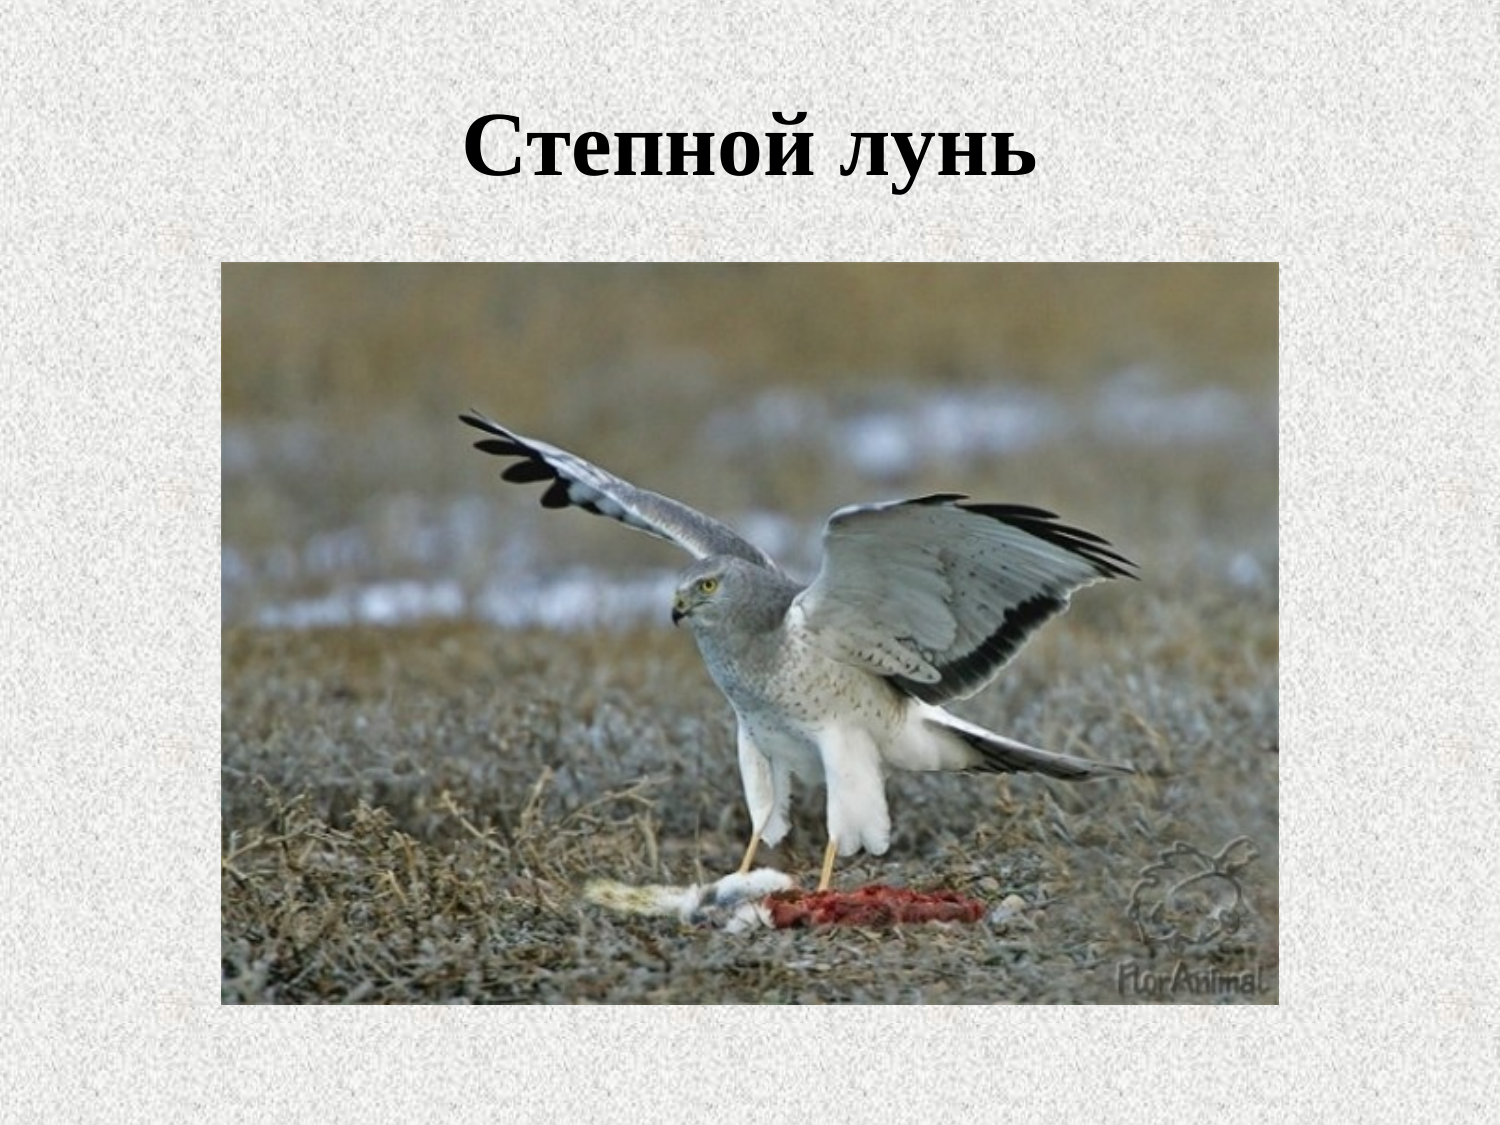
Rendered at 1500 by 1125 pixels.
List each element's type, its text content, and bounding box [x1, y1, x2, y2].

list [221, 262, 1279, 1006]
picture [0, 0, 1500, 1125]
title Степной лунь [74, 44, 1426, 233]
